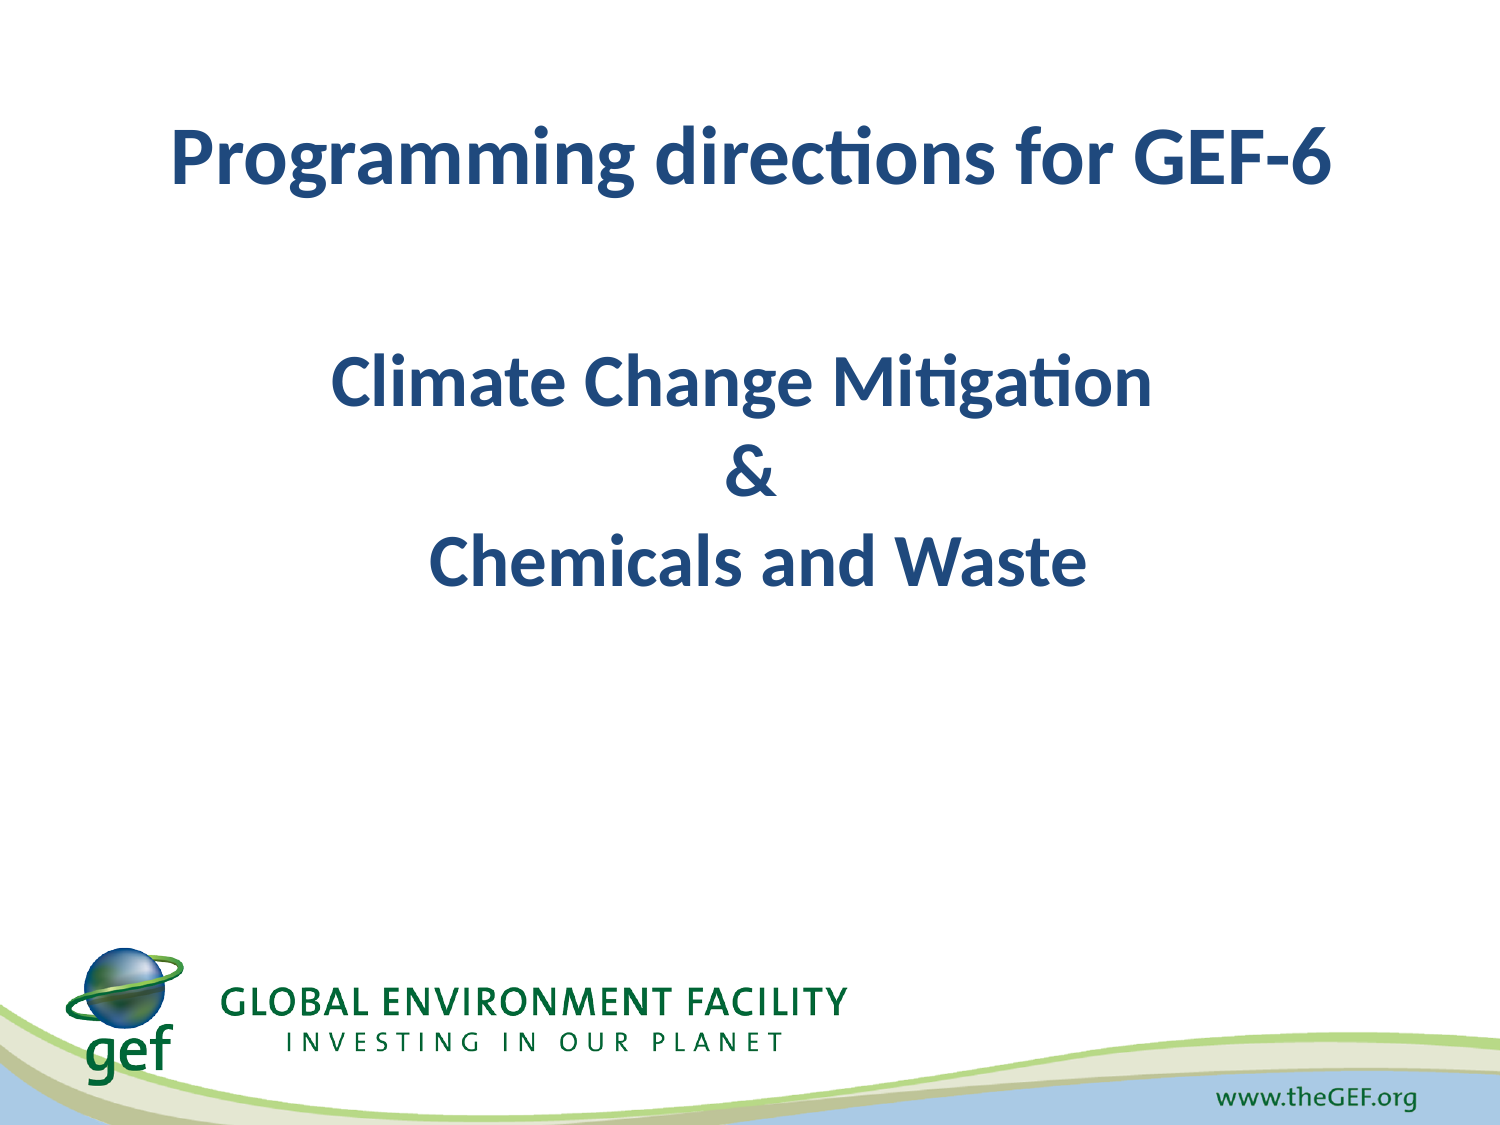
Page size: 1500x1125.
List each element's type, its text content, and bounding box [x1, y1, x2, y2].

text_box Climate Change Mitigation & Chemicals and Waste [316, 324, 1187, 609]
text_box Programming directions for GEF-6 [155, 93, 1368, 209]
picture [0, 920, 1500, 1125]
